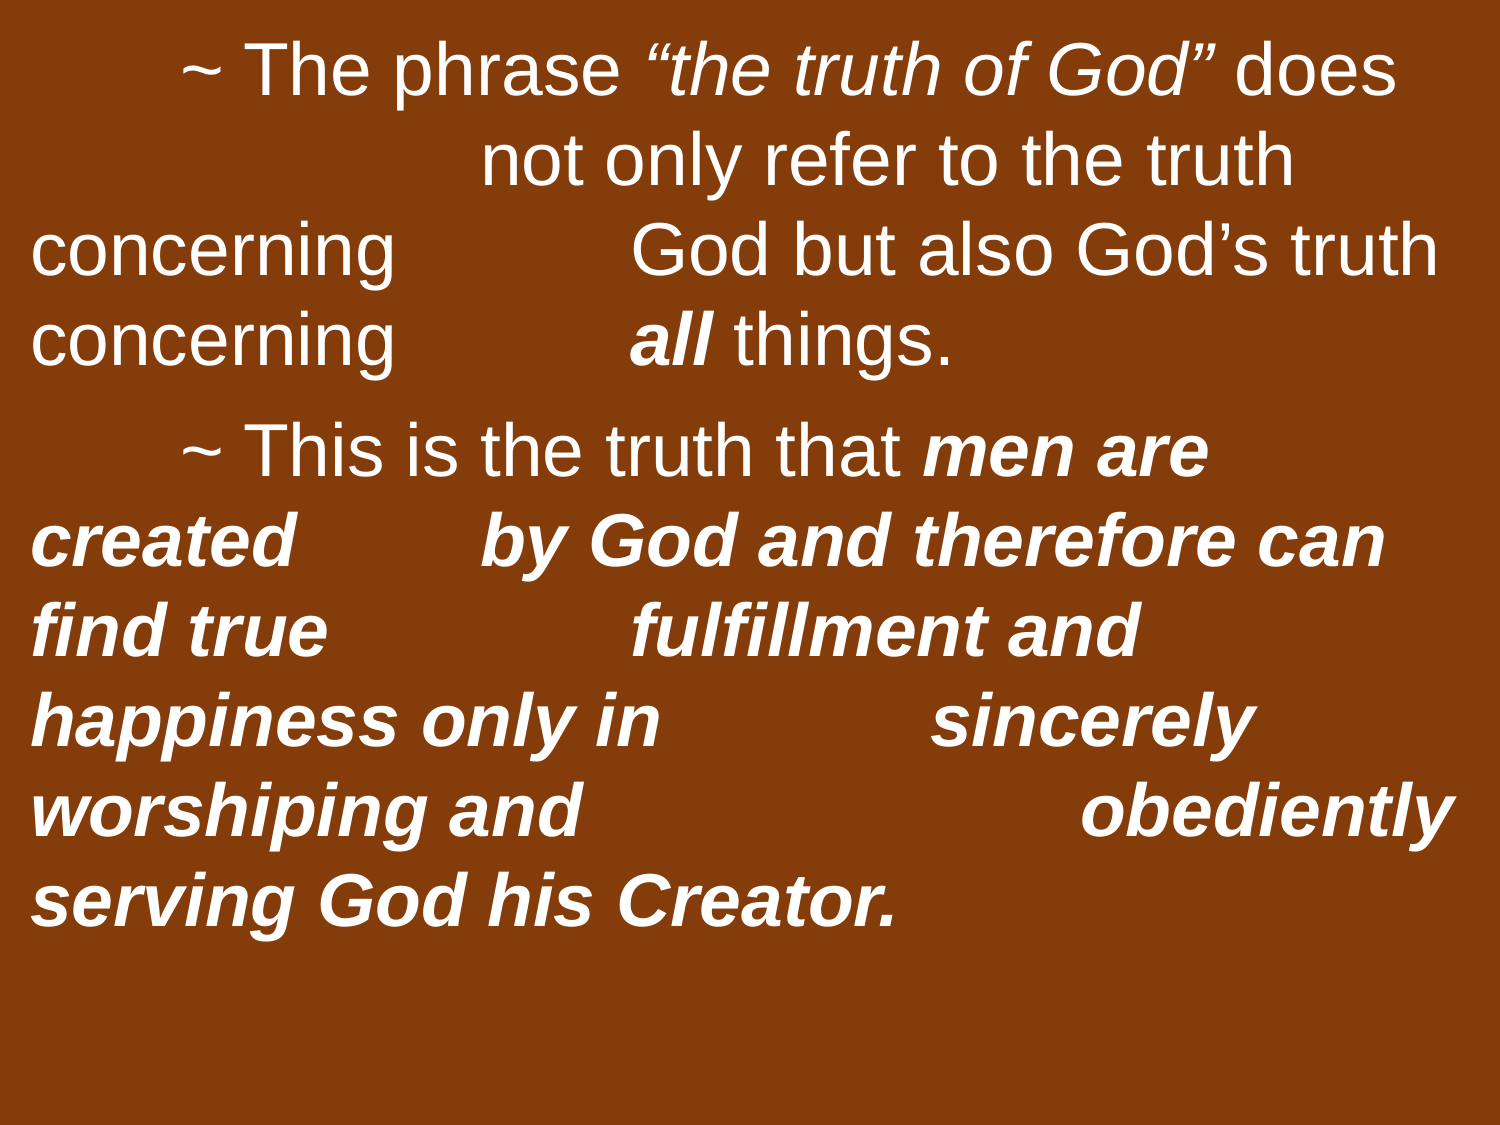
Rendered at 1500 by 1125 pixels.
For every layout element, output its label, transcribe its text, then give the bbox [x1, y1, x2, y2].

subtitle ~ The phrase “the truth of God” does not only refer to the truth concerning God but also God’s truth concerning all things. ~ This is the truth that men are created by God and therefore can find true fulfillment and happiness only in sincerely worshiping and obediently serving God his Creator. [15, 13, 1485, 1110]
